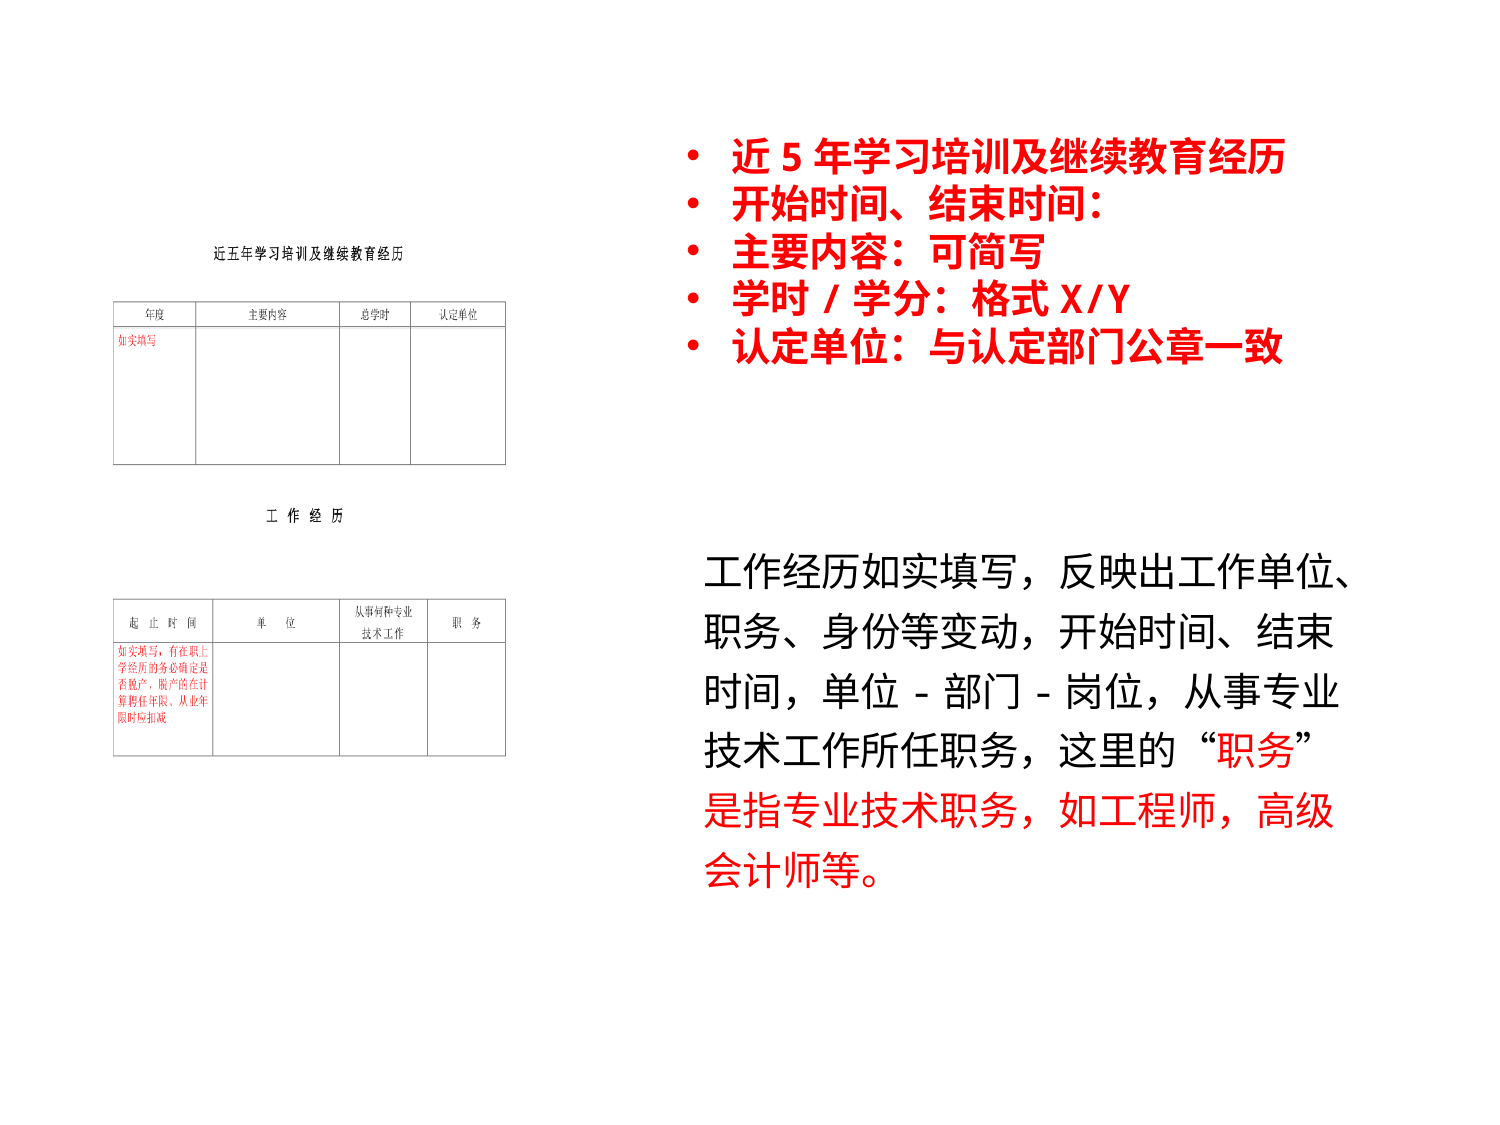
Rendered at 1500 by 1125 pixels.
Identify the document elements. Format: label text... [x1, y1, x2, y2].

picture [69, 80, 547, 980]
text_box 工作经历如实填写，反映出工作单位、职务、身份等变动，开始时间、结束时间，单位-部门-岗位，从事专业技术工作所任职务，这里的“职务” 是指专业技术职务，如工程师，高级会计师等。 [691, 528, 1372, 899]
text_box 近5年学习培训及继续教育经历 开始时间、结束时间： 主要内容：可简写 学时/学分：格式X/Y 认定单位：与认定部门公章一致 [674, 125, 1418, 375]
